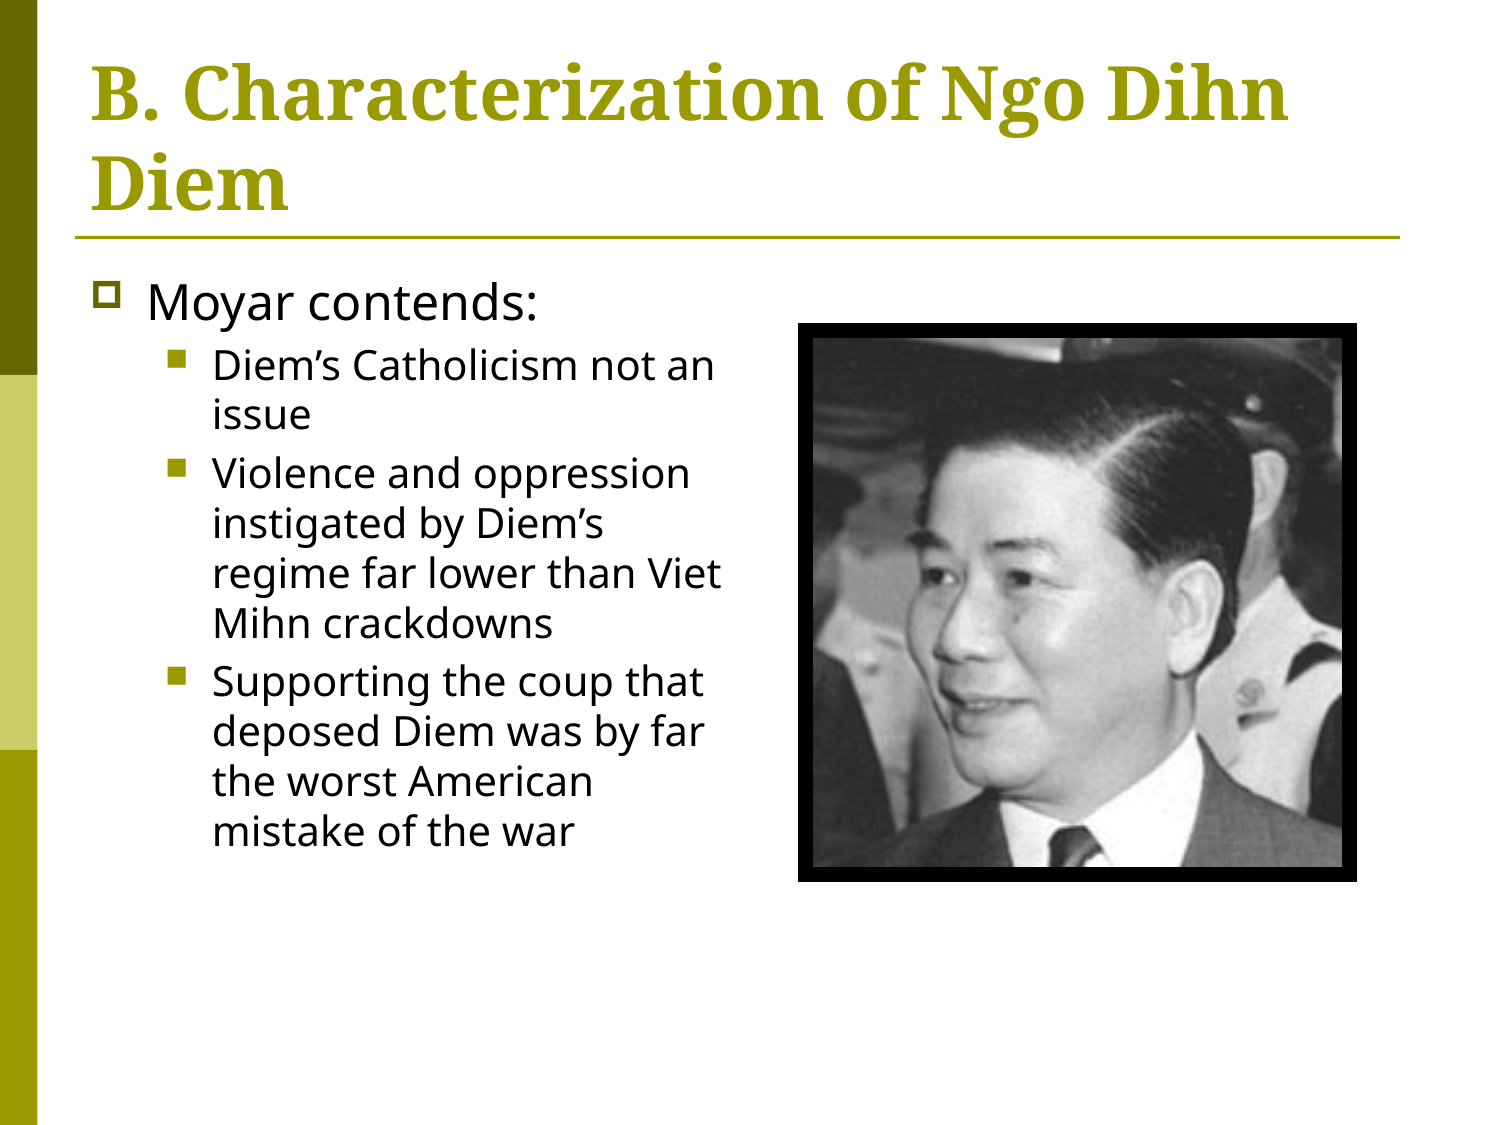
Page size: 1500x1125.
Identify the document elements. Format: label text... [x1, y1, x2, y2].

title B. Characterization of Ngo Dihn Diem [74, 45, 1426, 233]
list Moyar contends: Diem’s Catholicism not an issue Violence and oppression instigated by Diem’s regime far lower than Viet Mihn crackdowns Supporting the coup that deposed Diem was by far the worst American mistake of the war [74, 262, 738, 1006]
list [812, 337, 1343, 868]
